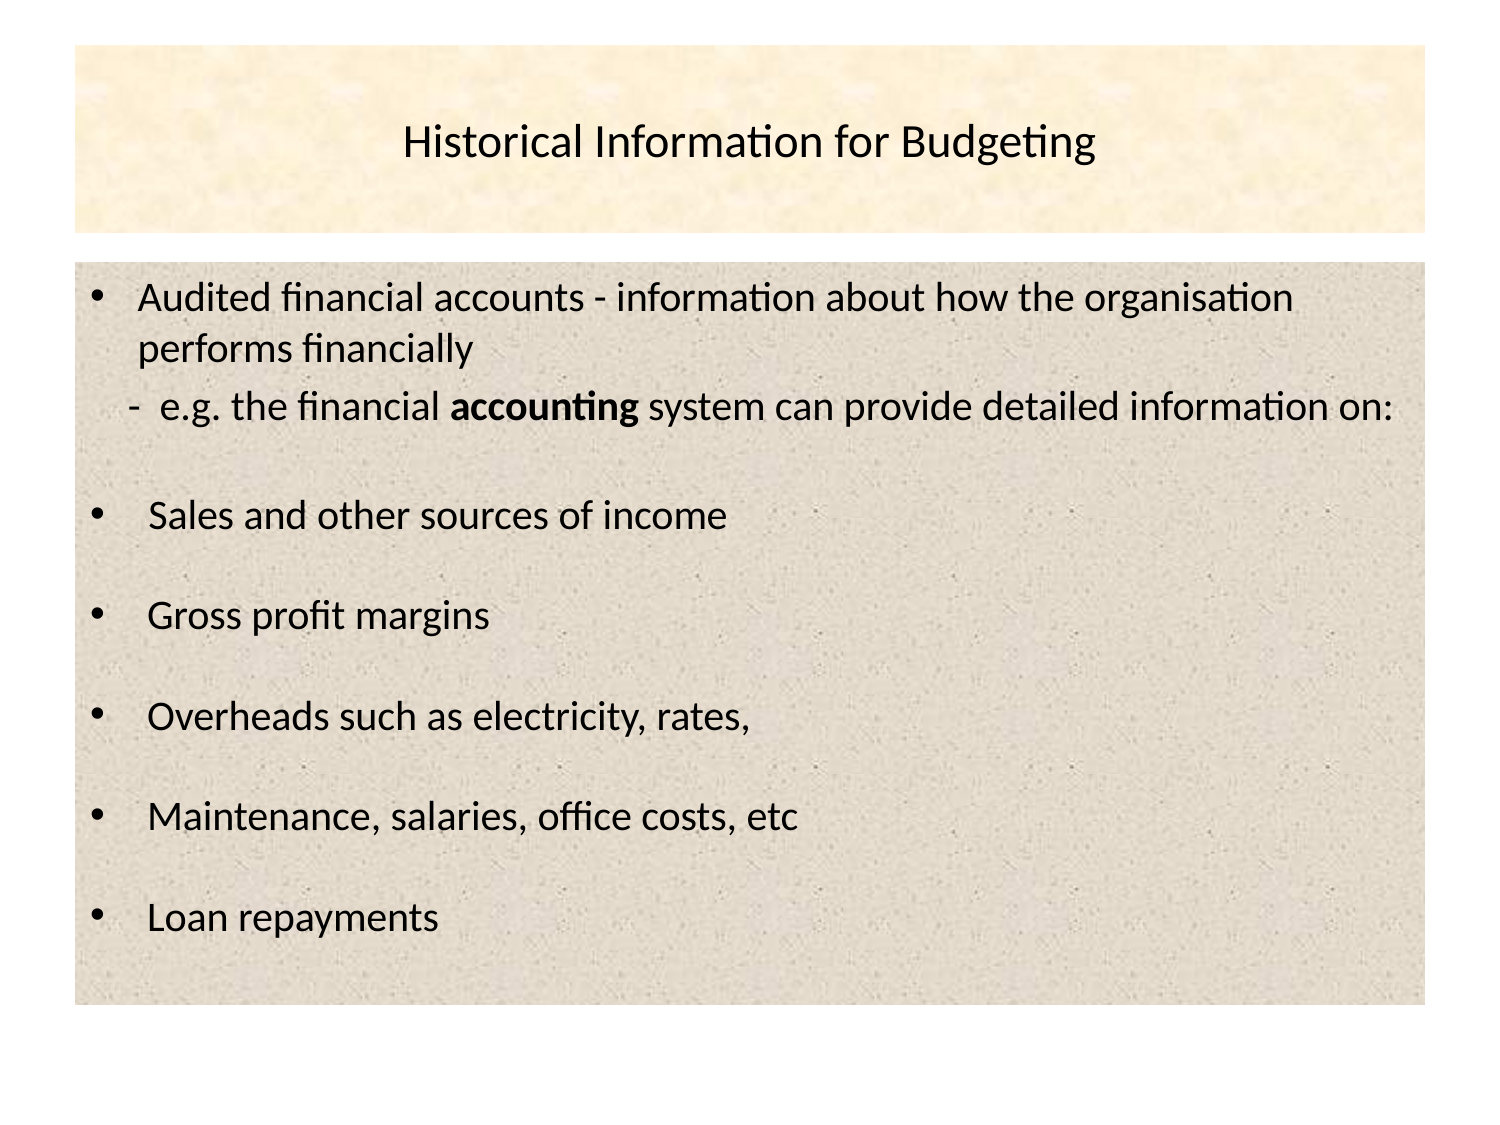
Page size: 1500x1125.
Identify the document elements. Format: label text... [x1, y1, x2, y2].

title Historical Information for Budgeting [75, 45, 1425, 233]
list Audited financial accounts - information about how the organisation performs financially - e.g. the financial accounting system can provide detailed information on: Sales and other sources of income Gross profit margins Overheads such as electricity, rates, Maintenance, salaries, office costs, etc Loan repayments [75, 262, 1425, 1005]
